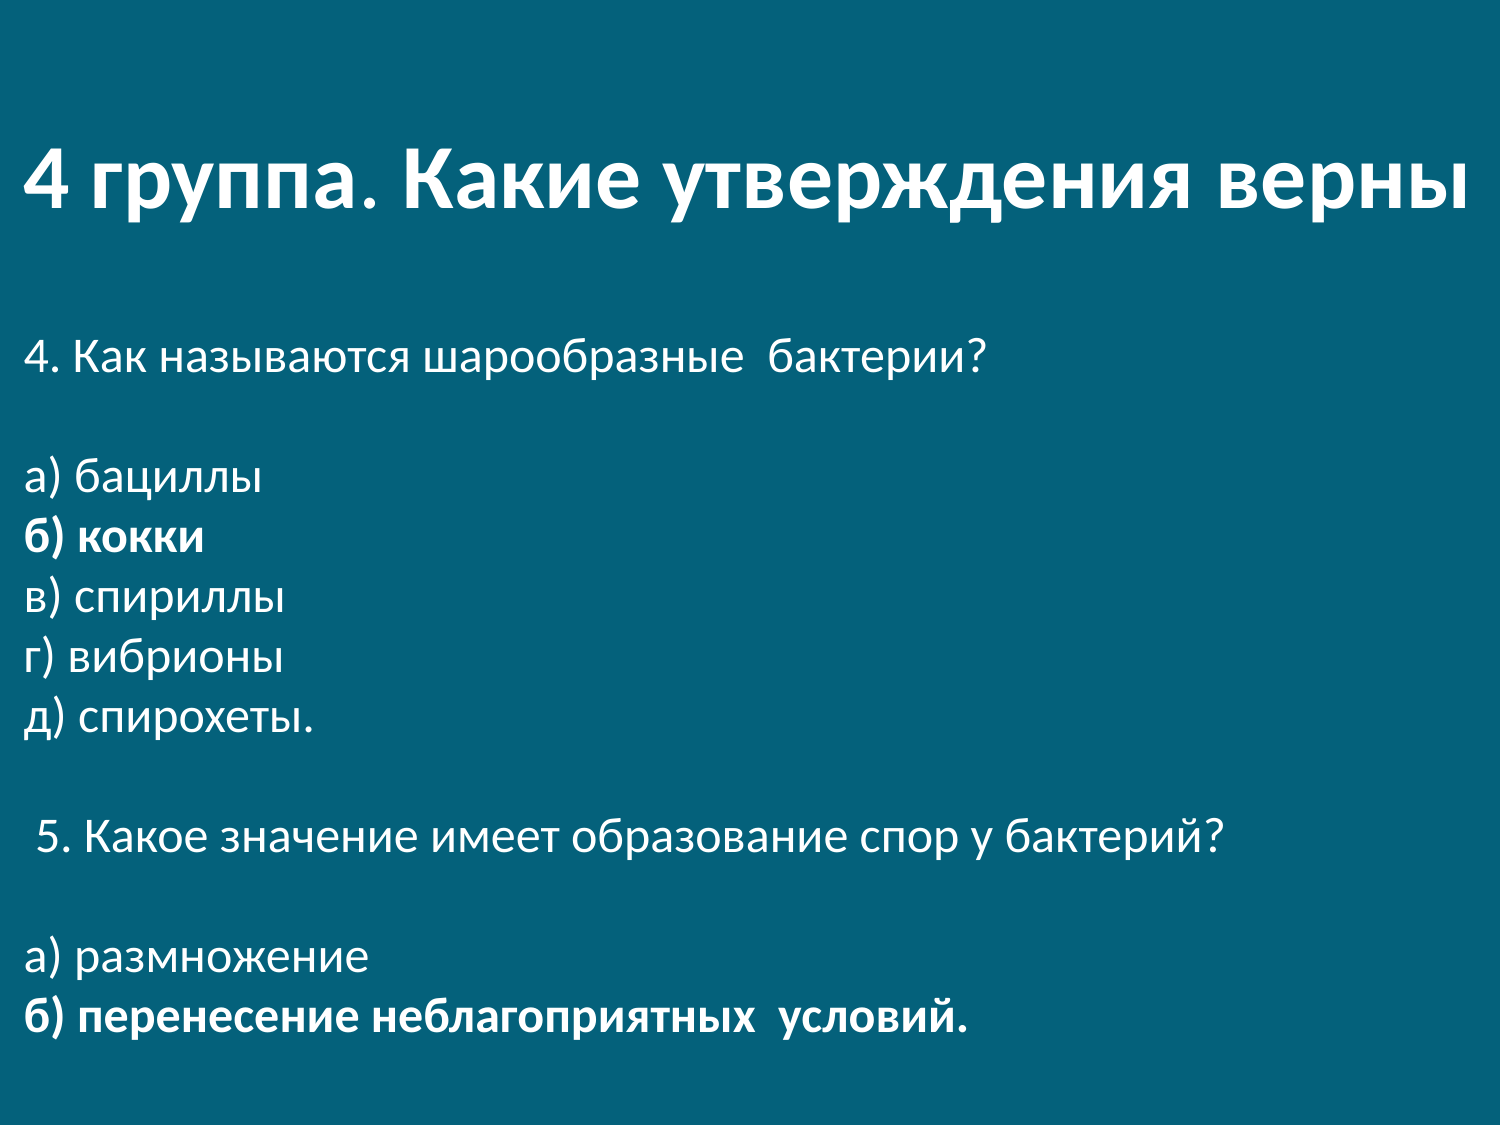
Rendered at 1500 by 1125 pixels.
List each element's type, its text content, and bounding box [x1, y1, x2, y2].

text_box 4 группа. Какие утверждения верны 4. Как называются шарообразные бактерии? а) бациллы б) кокки в) спириллы г) вибрионы д) спирохеты. 5. Какое значение имеет образование спор у бактерий? а) размножение б) перенесение неблагоприятных условий. [8, 0, 1500, 1050]
